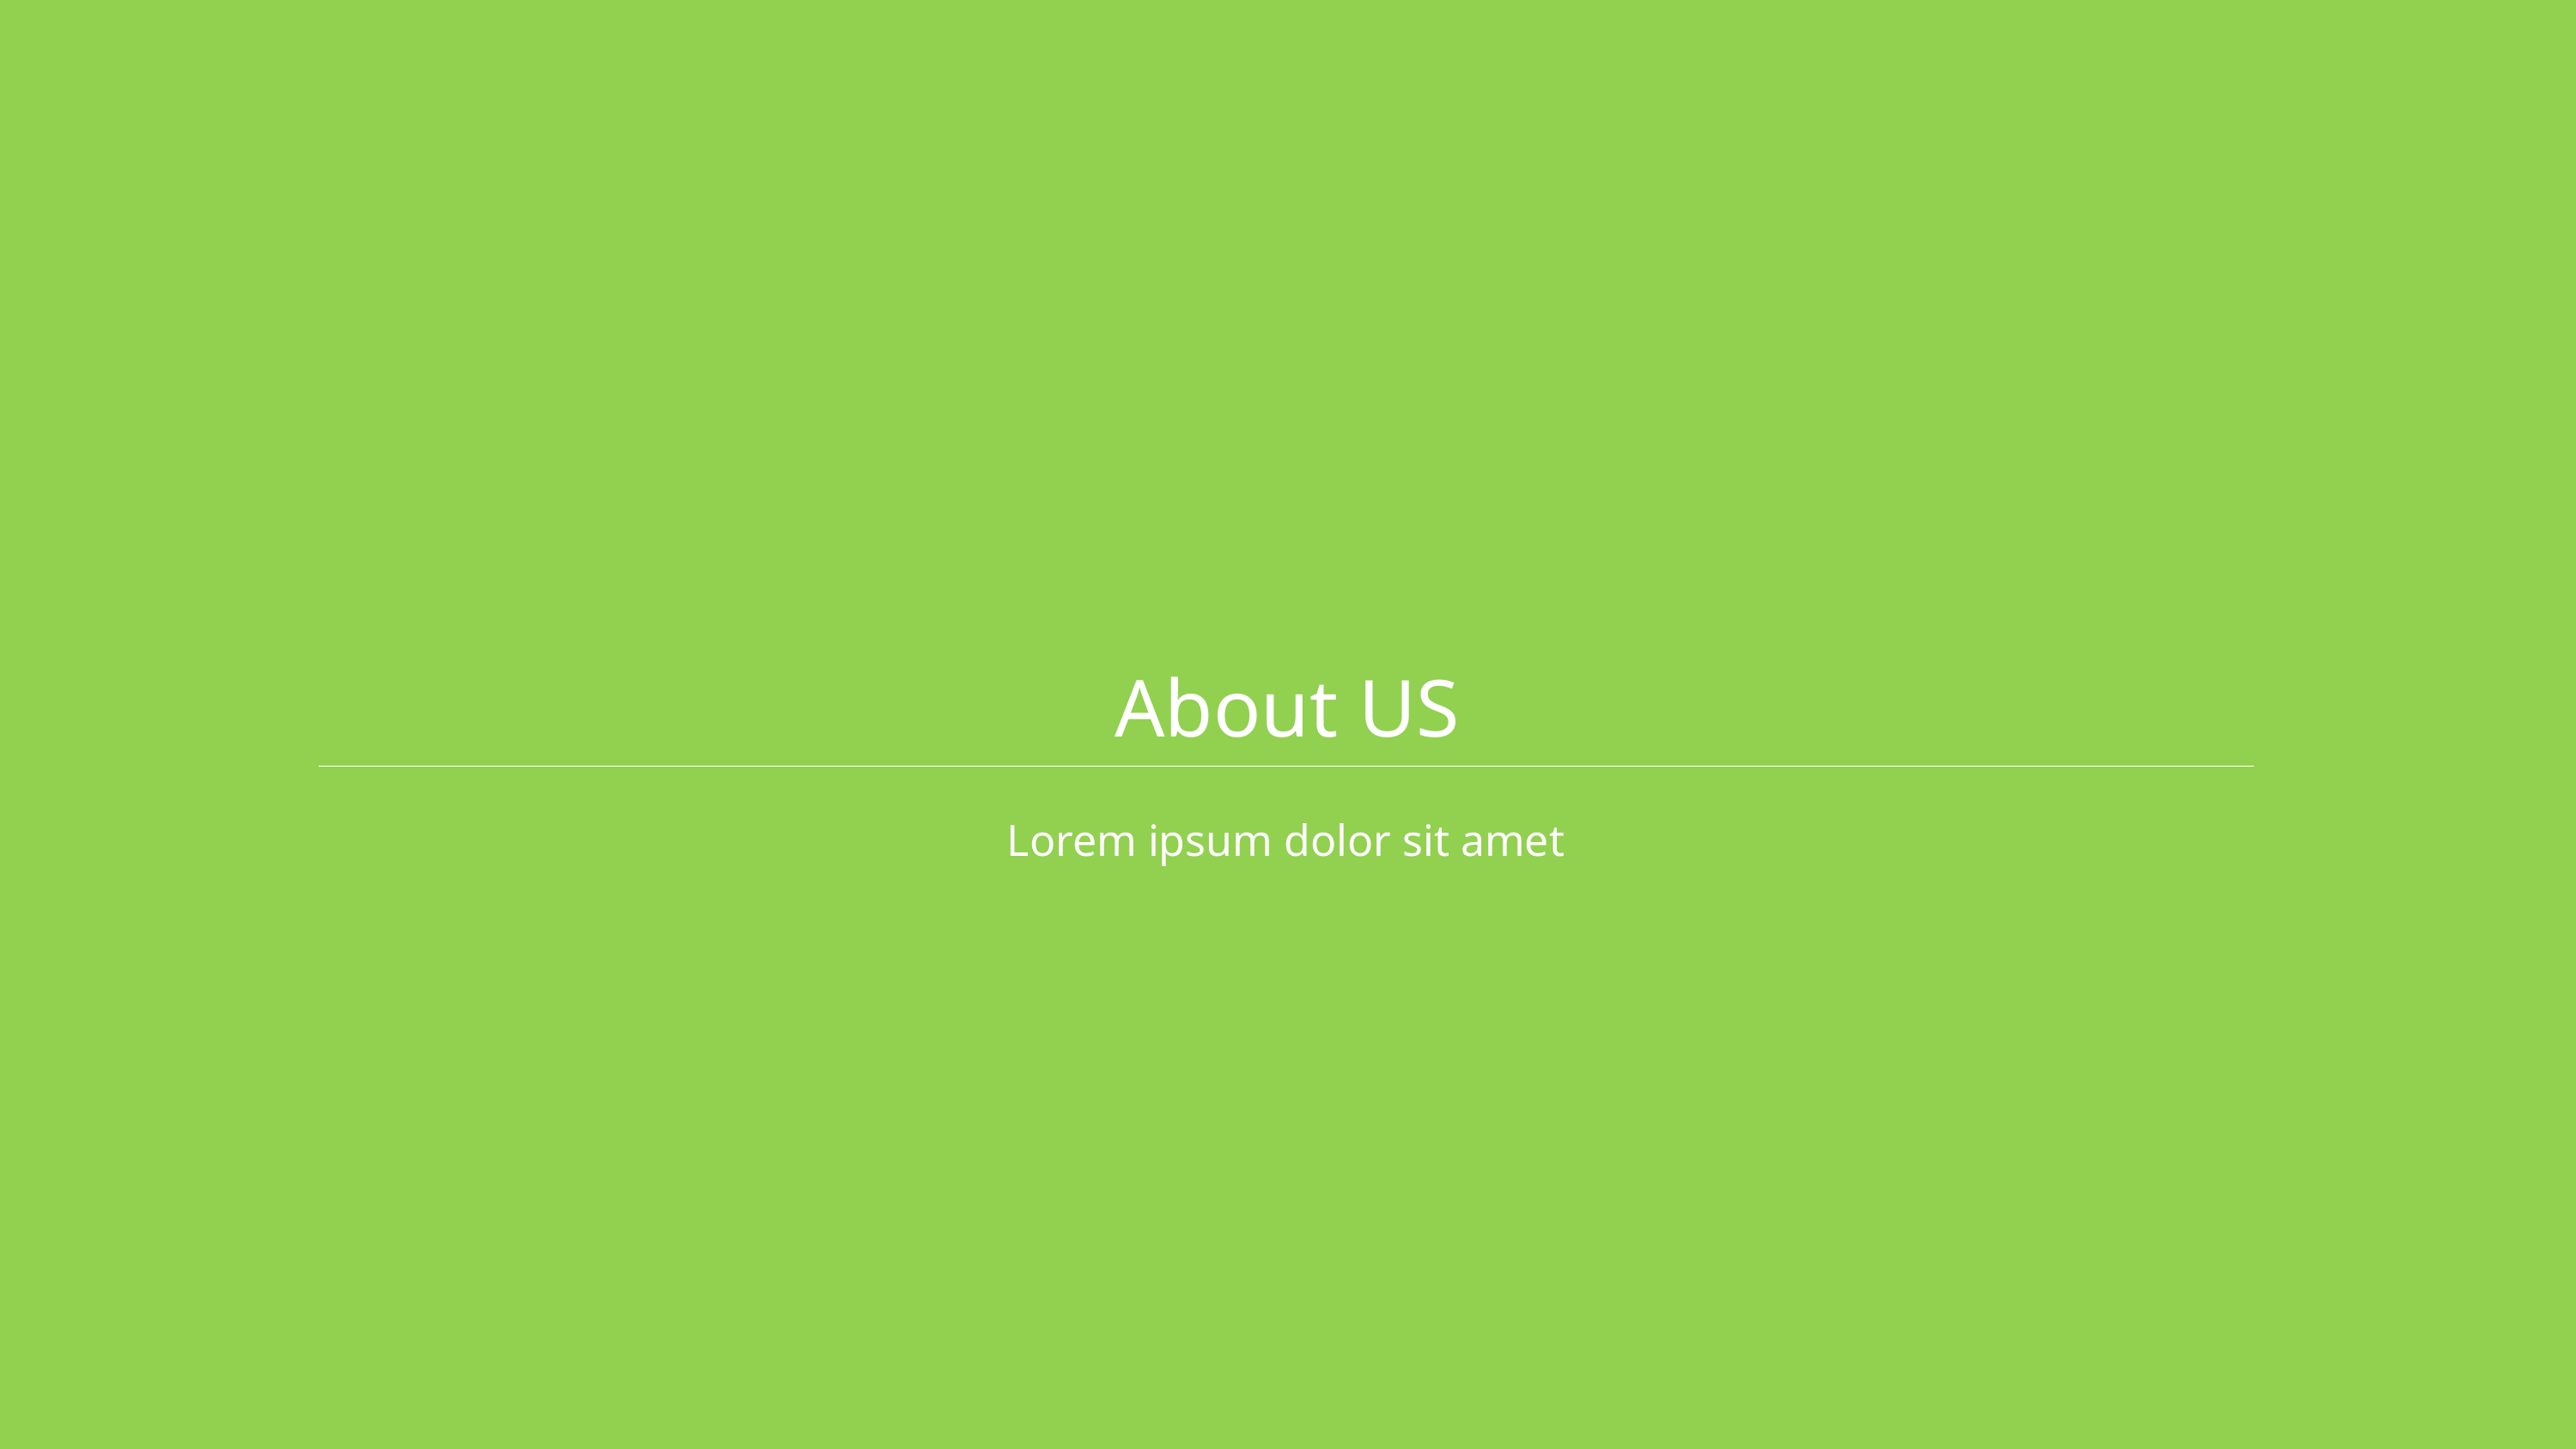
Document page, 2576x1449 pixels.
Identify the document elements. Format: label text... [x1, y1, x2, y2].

subtitle Lorem ipsum dolor sit amet [318, 802, 2254, 953]
title About US [319, 498, 2254, 760]
